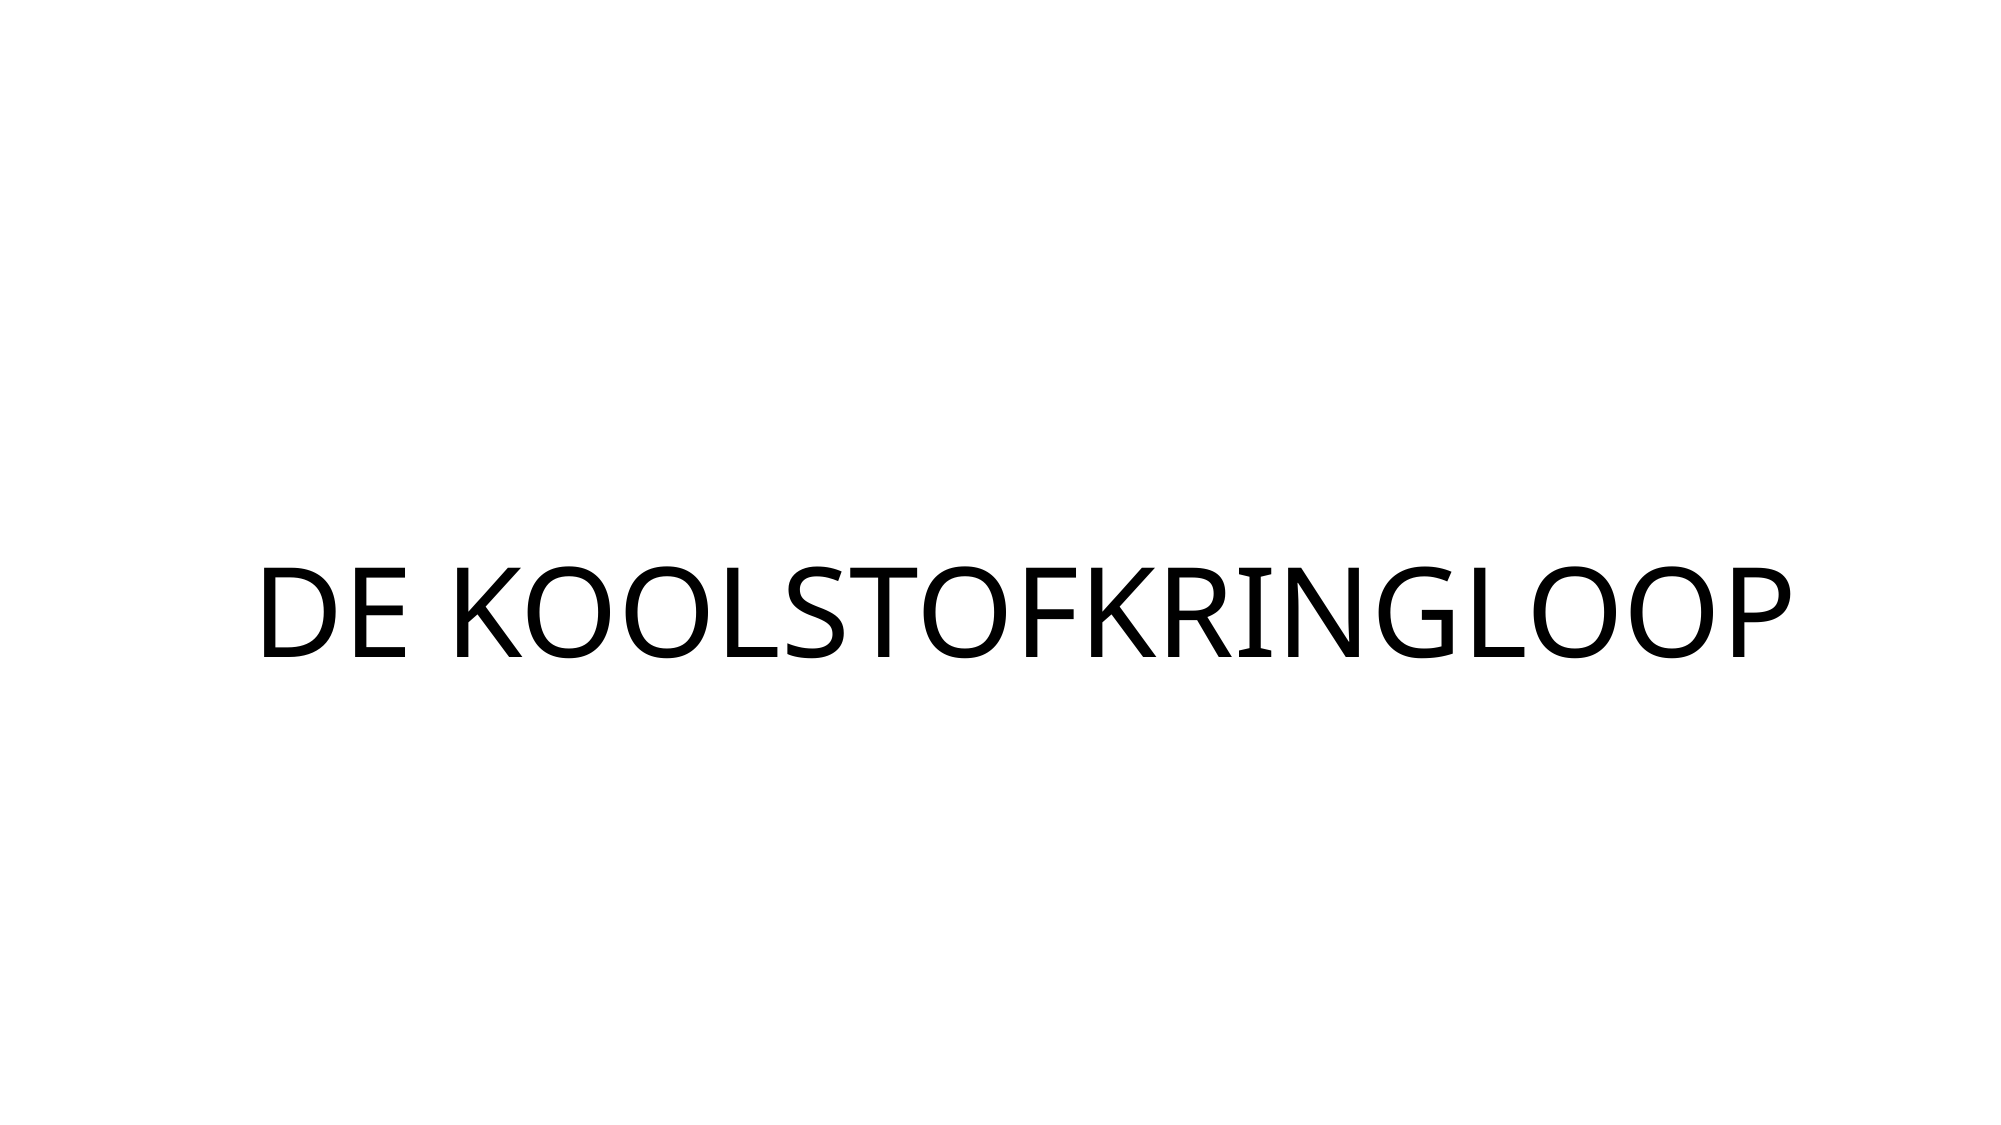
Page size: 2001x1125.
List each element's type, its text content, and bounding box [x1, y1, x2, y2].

title DE KOOLSTOFKRINGLOOP [218, 37, 1832, 692]
